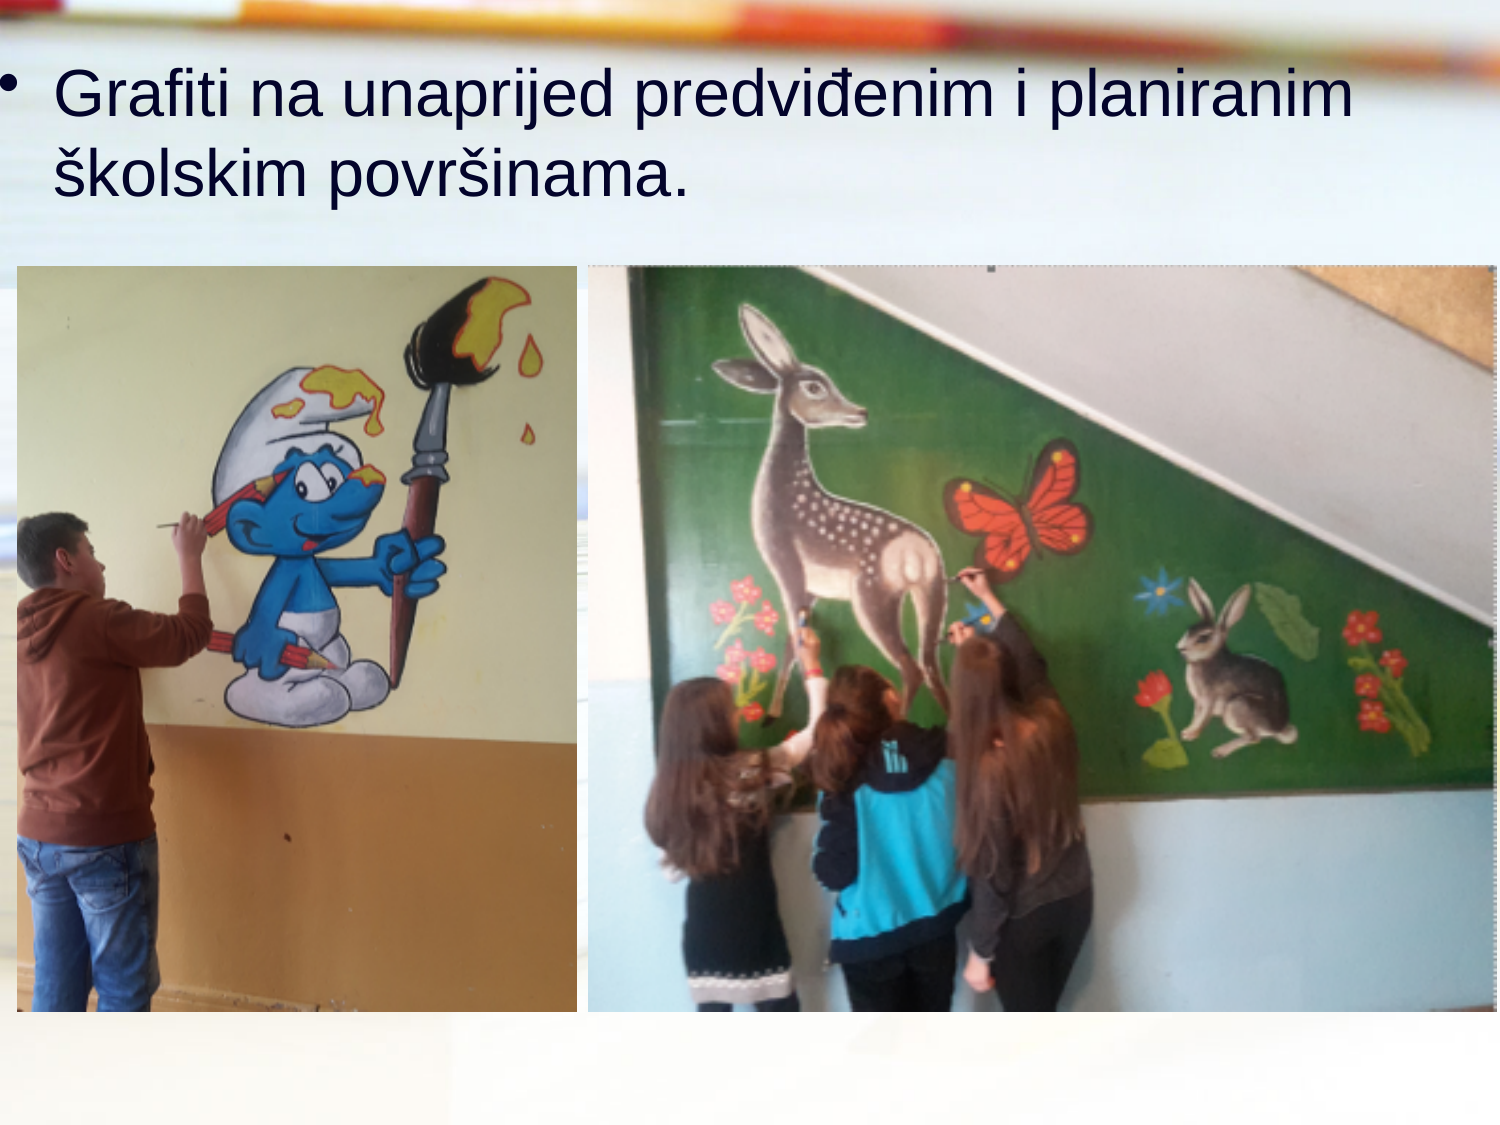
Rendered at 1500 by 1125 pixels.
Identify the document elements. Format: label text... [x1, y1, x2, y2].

list Grafiti na unaprijed predviđenim i planiranim školskim površinama. [0, 42, 1447, 266]
picture [0, 0, 1500, 1125]
